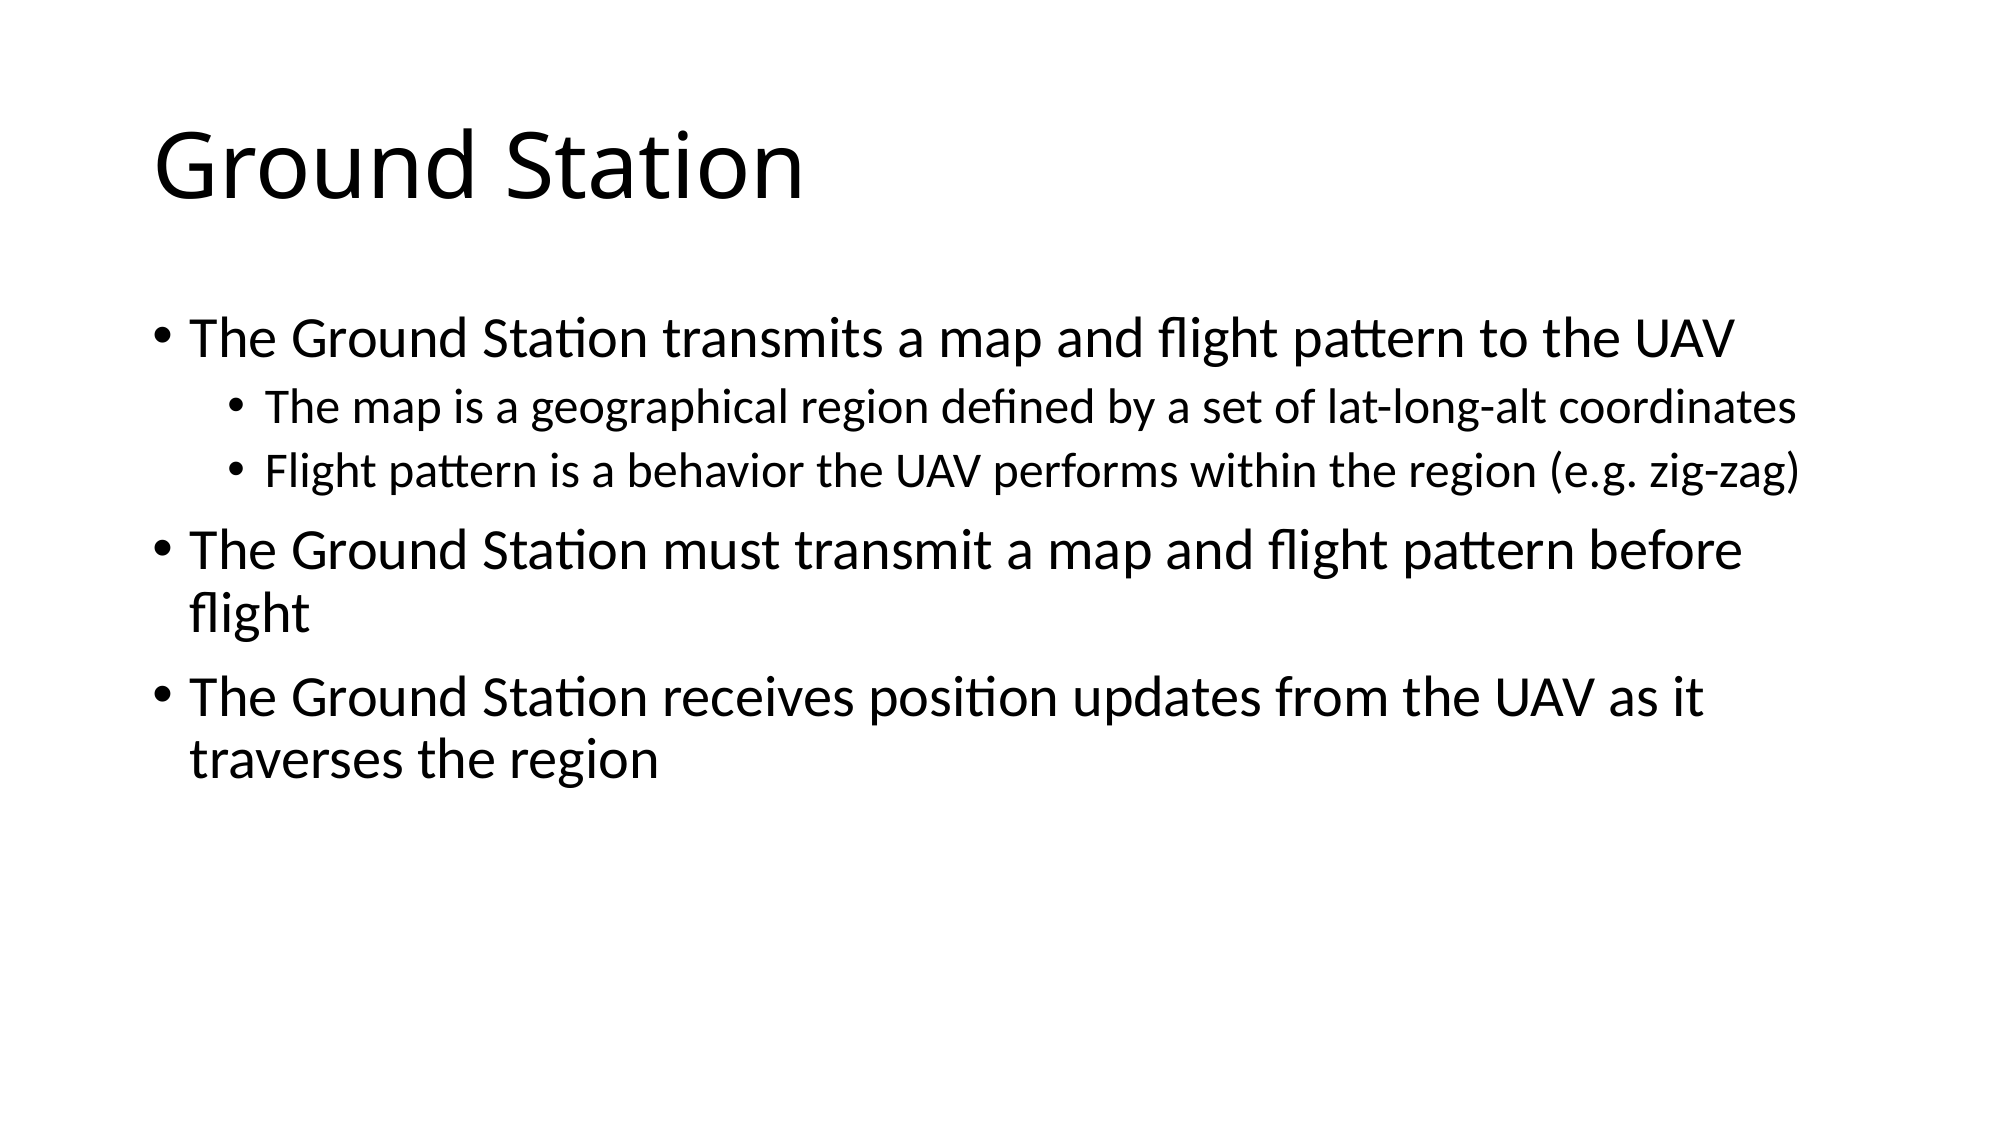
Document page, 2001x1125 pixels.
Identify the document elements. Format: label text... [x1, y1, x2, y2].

list The Ground Station transmits a map and flight pattern to the UAV The map is a geographical region defined by a set of lat-long-alt coordinates Flight pattern is a behavior the UAV performs within the region (e.g. zig-zag) The Ground Station must transmit a map and flight pattern before flight The Ground Station receives position updates from the UAV as it traverses the region [137, 299, 1863, 1014]
title Ground Station [137, 59, 1863, 278]
